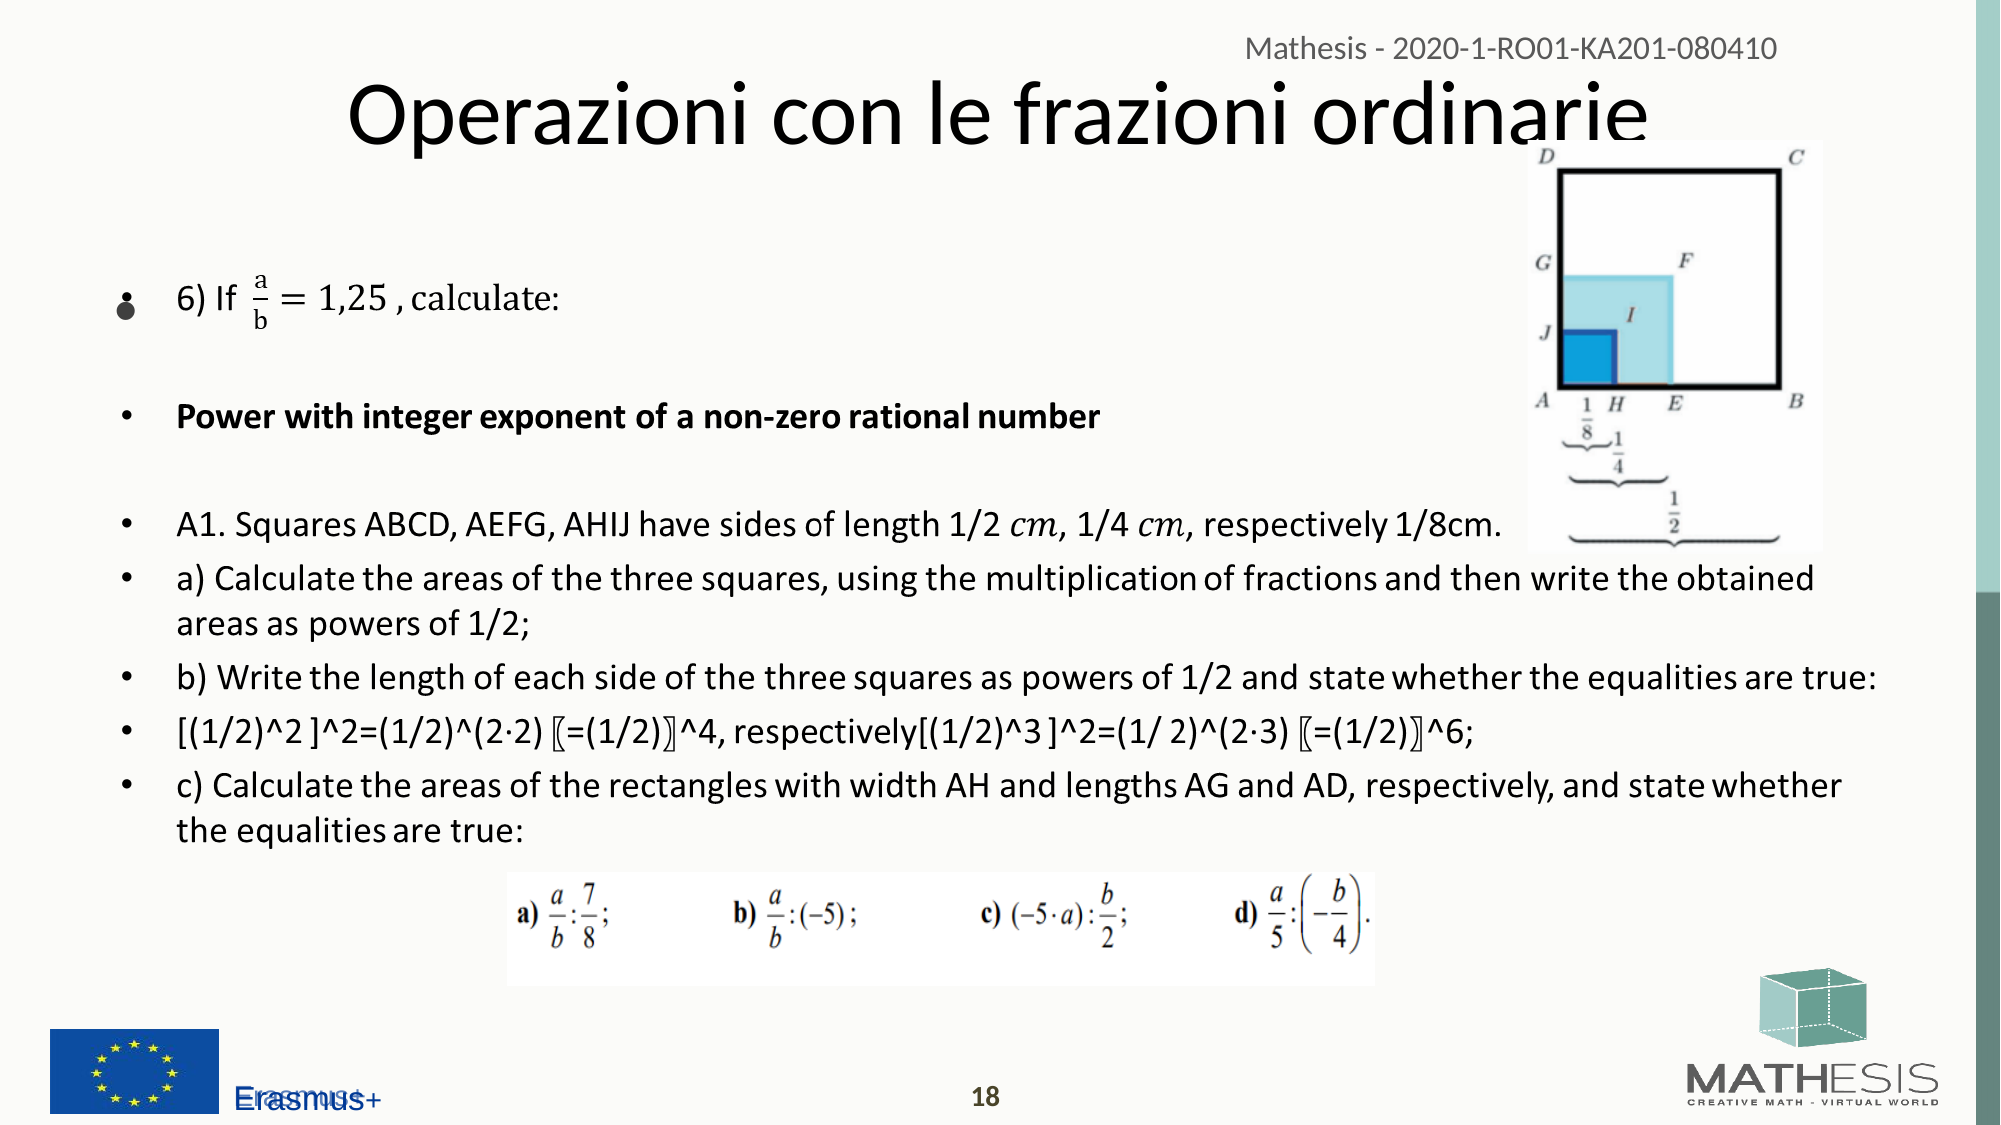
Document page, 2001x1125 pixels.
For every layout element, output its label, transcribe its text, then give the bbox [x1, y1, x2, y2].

title Operazioni con le frazioni ordinarie [99, 45, 1900, 233]
list [99, 262, 1900, 1005]
picture [1527, 139, 1824, 554]
picture [50, 1029, 219, 1114]
picture [507, 872, 1376, 986]
